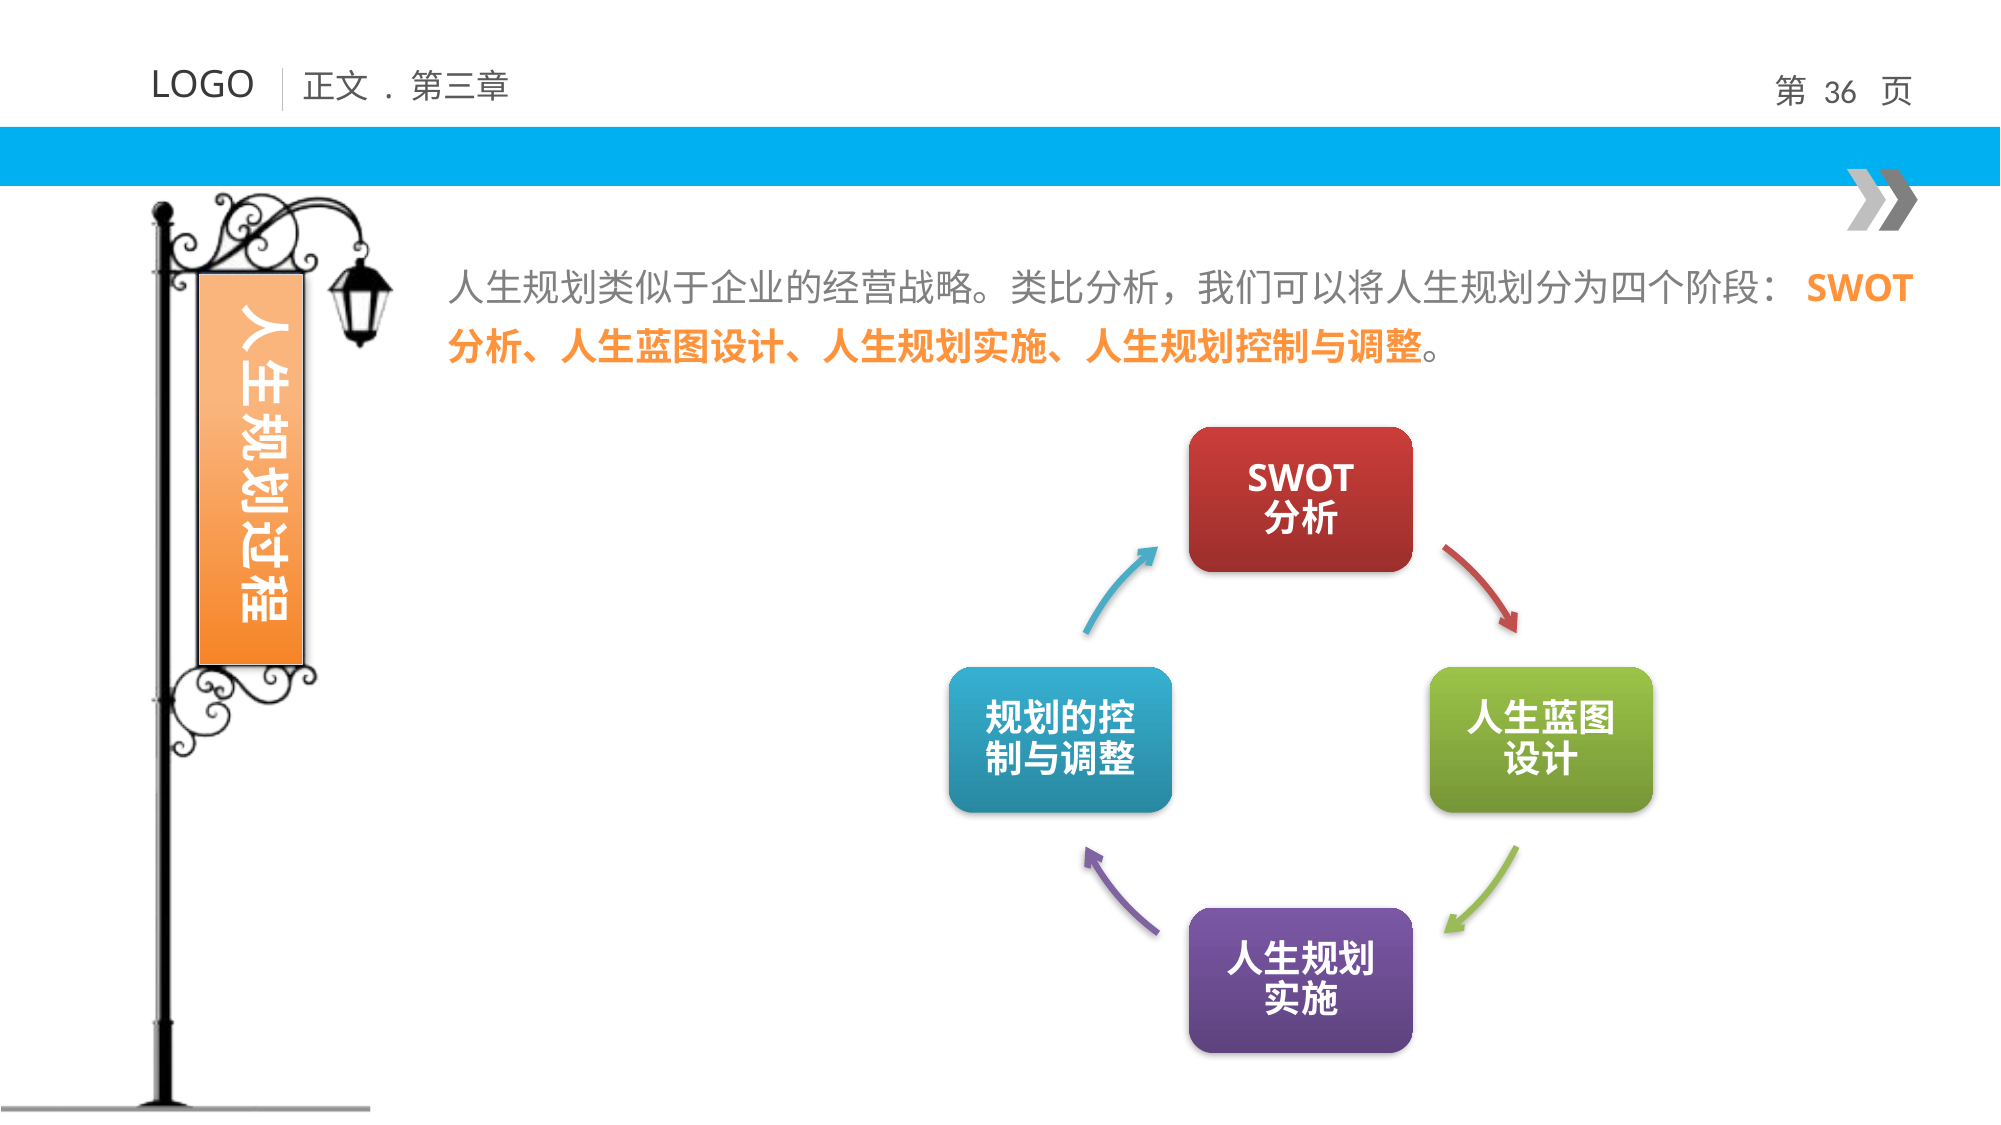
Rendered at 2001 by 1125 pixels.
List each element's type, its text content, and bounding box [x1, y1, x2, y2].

text_box 人生规划类似于企业的经营战略。类比分析，我们可以将人生规划分为四个阶段：SWOT分析、人生蓝图设计、人生规划实施、人生规划控制与调整。 [432, 243, 1945, 376]
picture [1, 187, 415, 1125]
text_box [763, 426, 1839, 1054]
